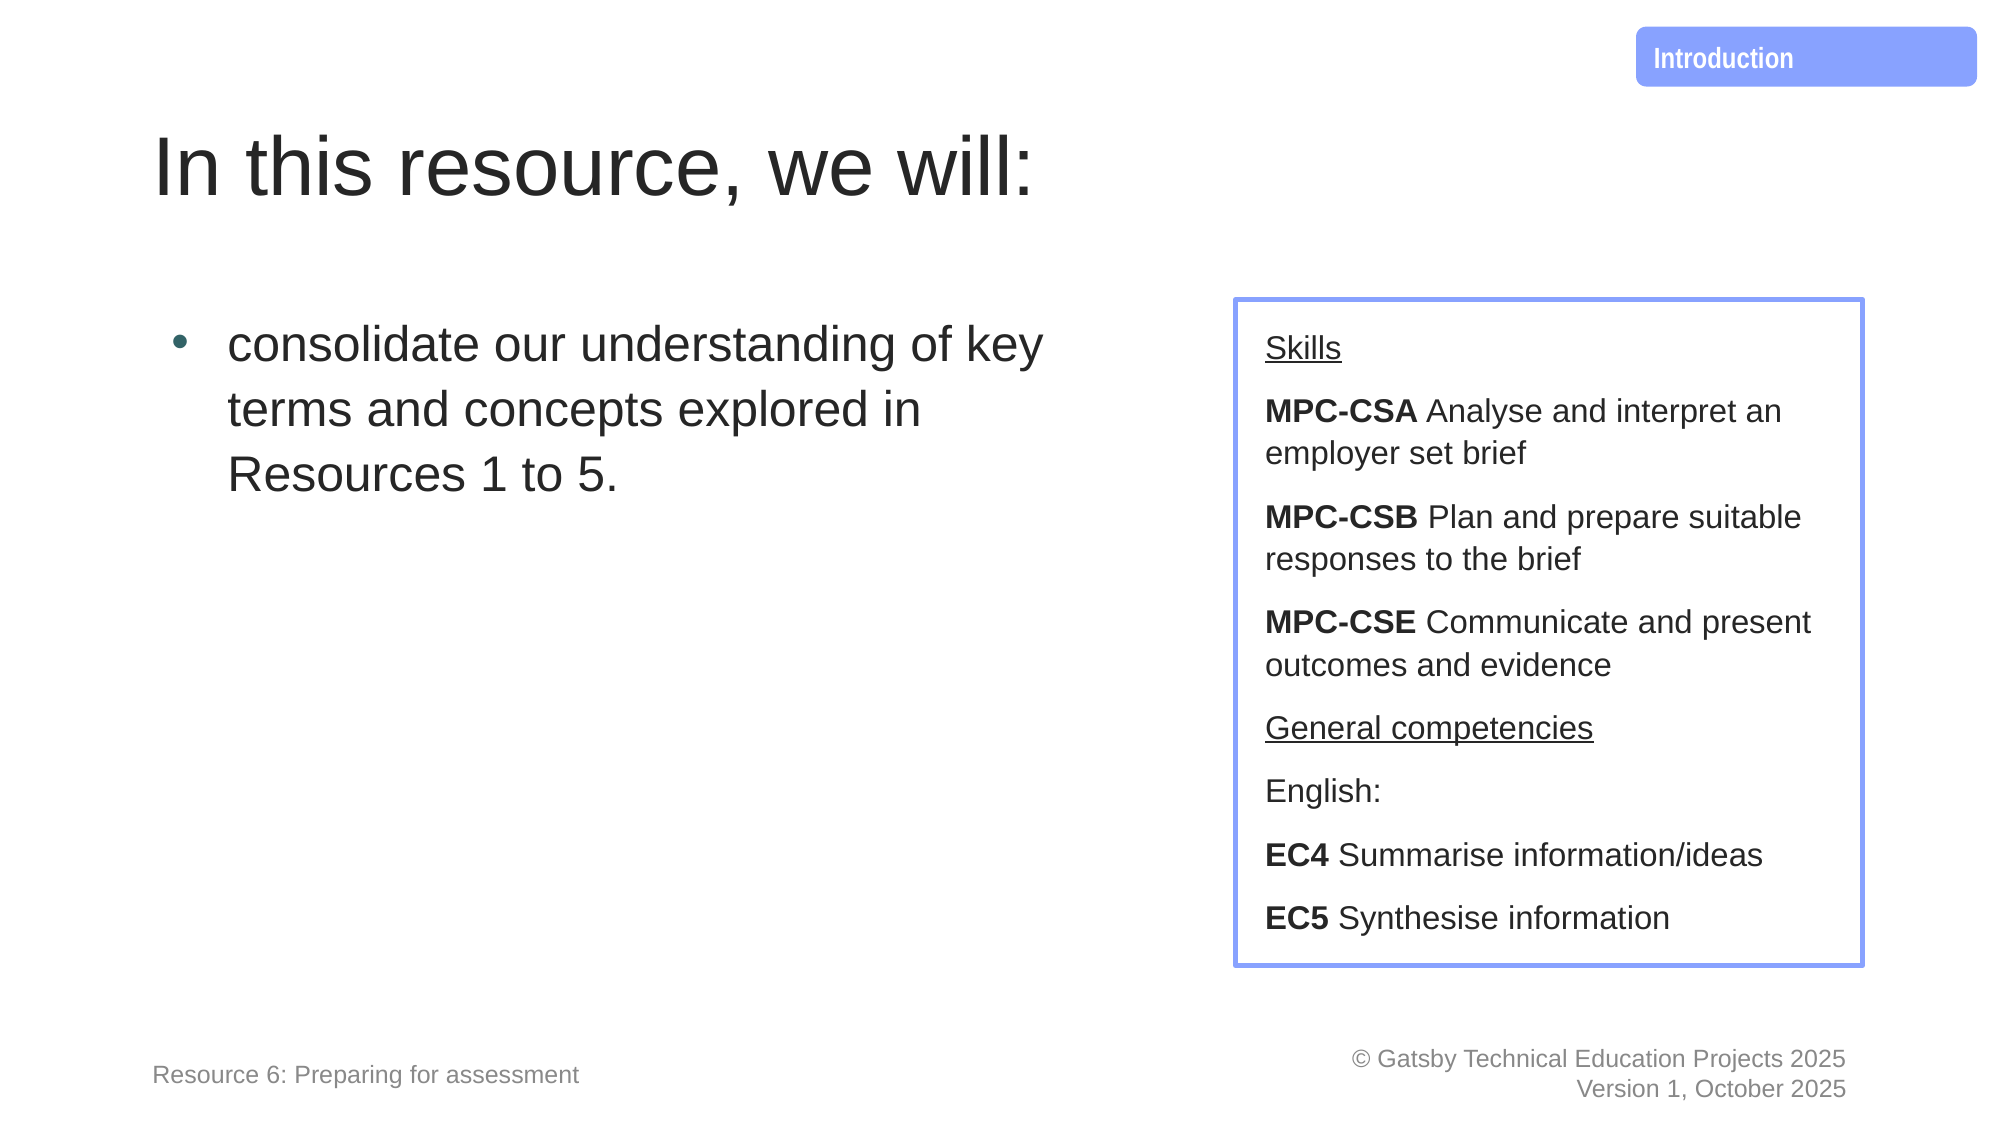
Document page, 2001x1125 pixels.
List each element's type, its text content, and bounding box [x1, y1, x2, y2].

list Skills MPC-CSA Analyse and interpret an employer set brief MPC-CSB Plan and prepare suitable responses to the brief MPC-CSE Communicate and present outcomes and evidence General competencies English: EC4 Summarise information/ideas EC5 Synthesise information [1233, 297, 1865, 968]
text_box Introduction [1636, 26, 1978, 87]
title In this resource, we will: [137, 59, 1863, 278]
list consolidate our understanding of key terms and concepts explored in Resources 1 to 5. [137, 299, 1188, 1014]
list Resource 6: Preparing for assessment [137, 1042, 829, 1103]
